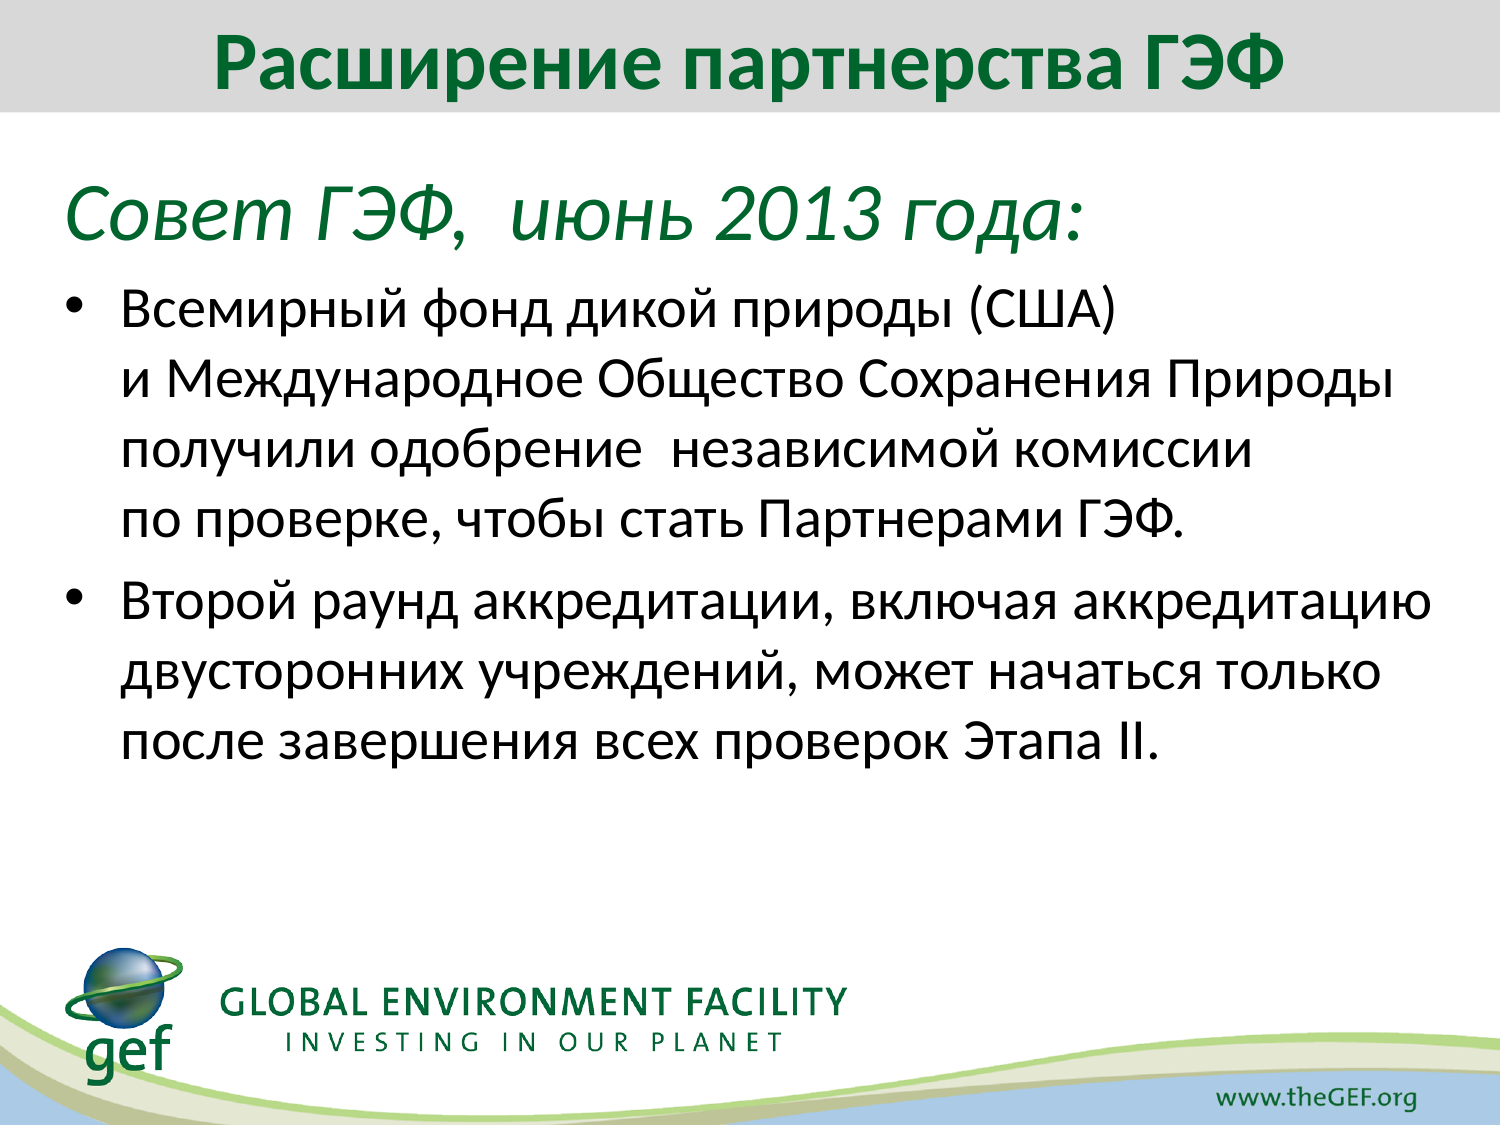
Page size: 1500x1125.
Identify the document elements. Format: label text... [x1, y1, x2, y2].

picture [0, 920, 1500, 1125]
text_box Расширение партнерства ГЭФ [0, 0, 1500, 113]
list Совет ГЭФ, июнь 2013 года: Всемирный фонд дикой природы (США) и Международное Общество Сохранения Природы получили одобрение независимой комиссии по проверке, чтобы стать Партнерами ГЭФ. Второй раунд аккредитации, включая аккредитацию двусторонних учреждений, может начаться только после завершения всех проверок Этапа II. [49, 149, 1451, 864]
